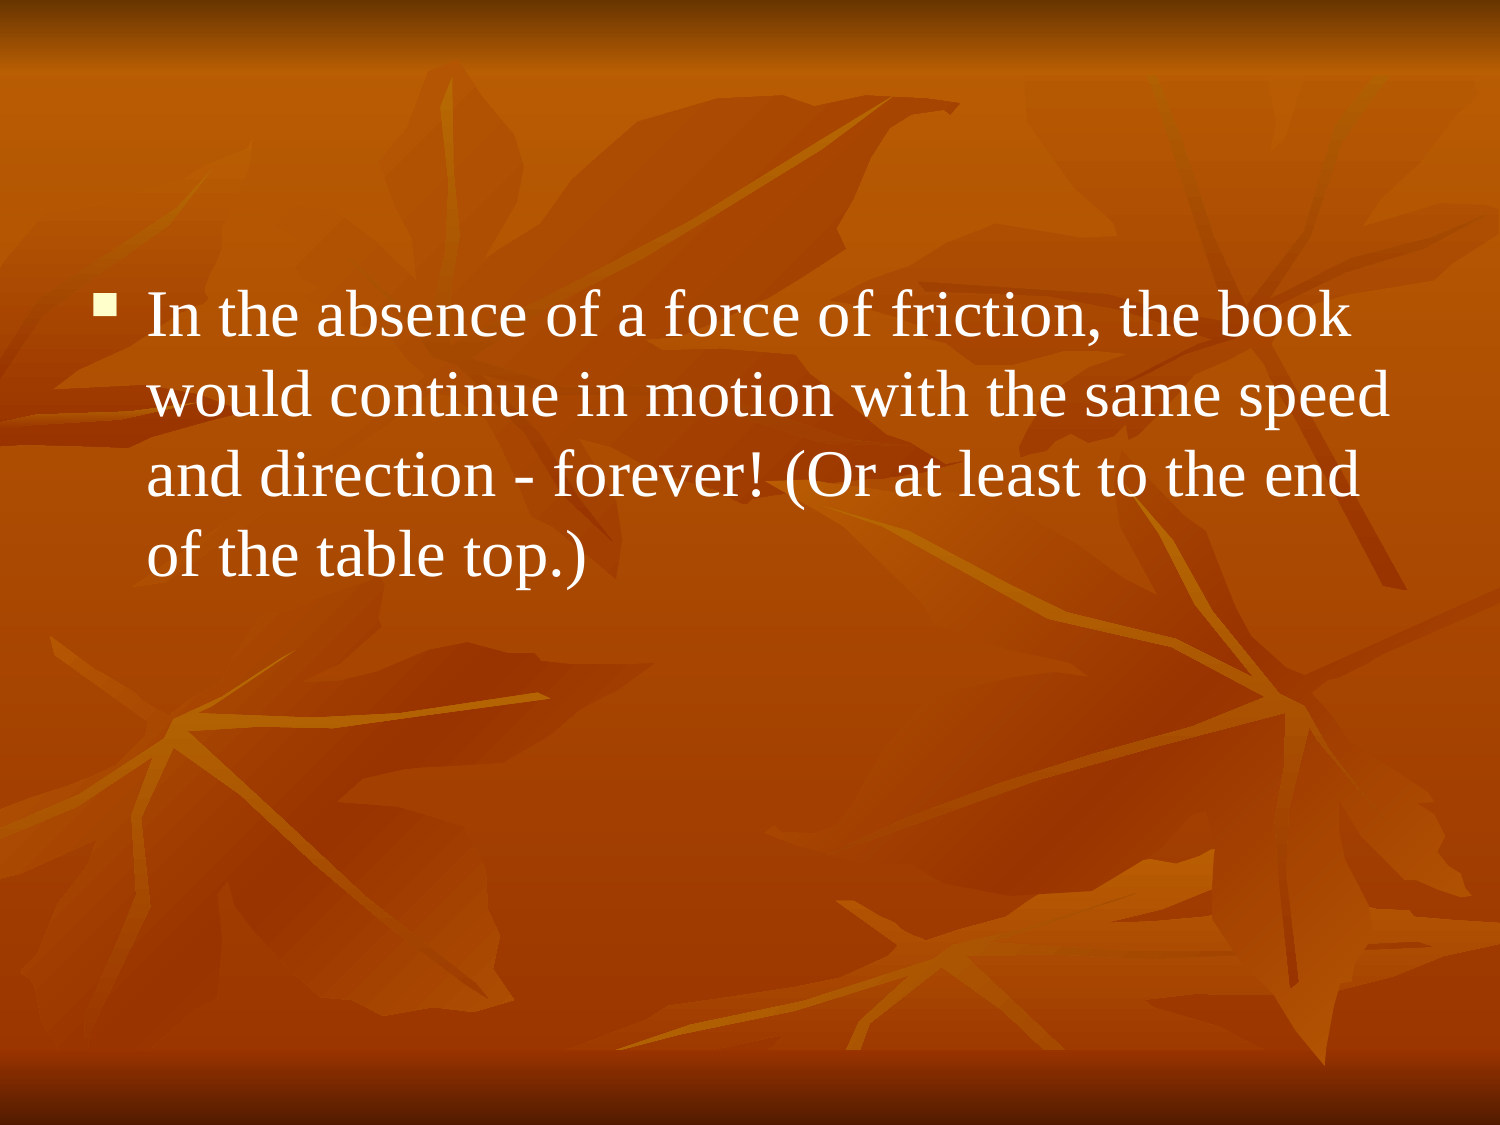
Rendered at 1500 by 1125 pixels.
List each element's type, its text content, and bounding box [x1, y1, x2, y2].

list In the absence of a force of friction, the book would continue in motion with the same speed and direction - forever! (Or at least to the end of the table top.) [74, 262, 1426, 1006]
